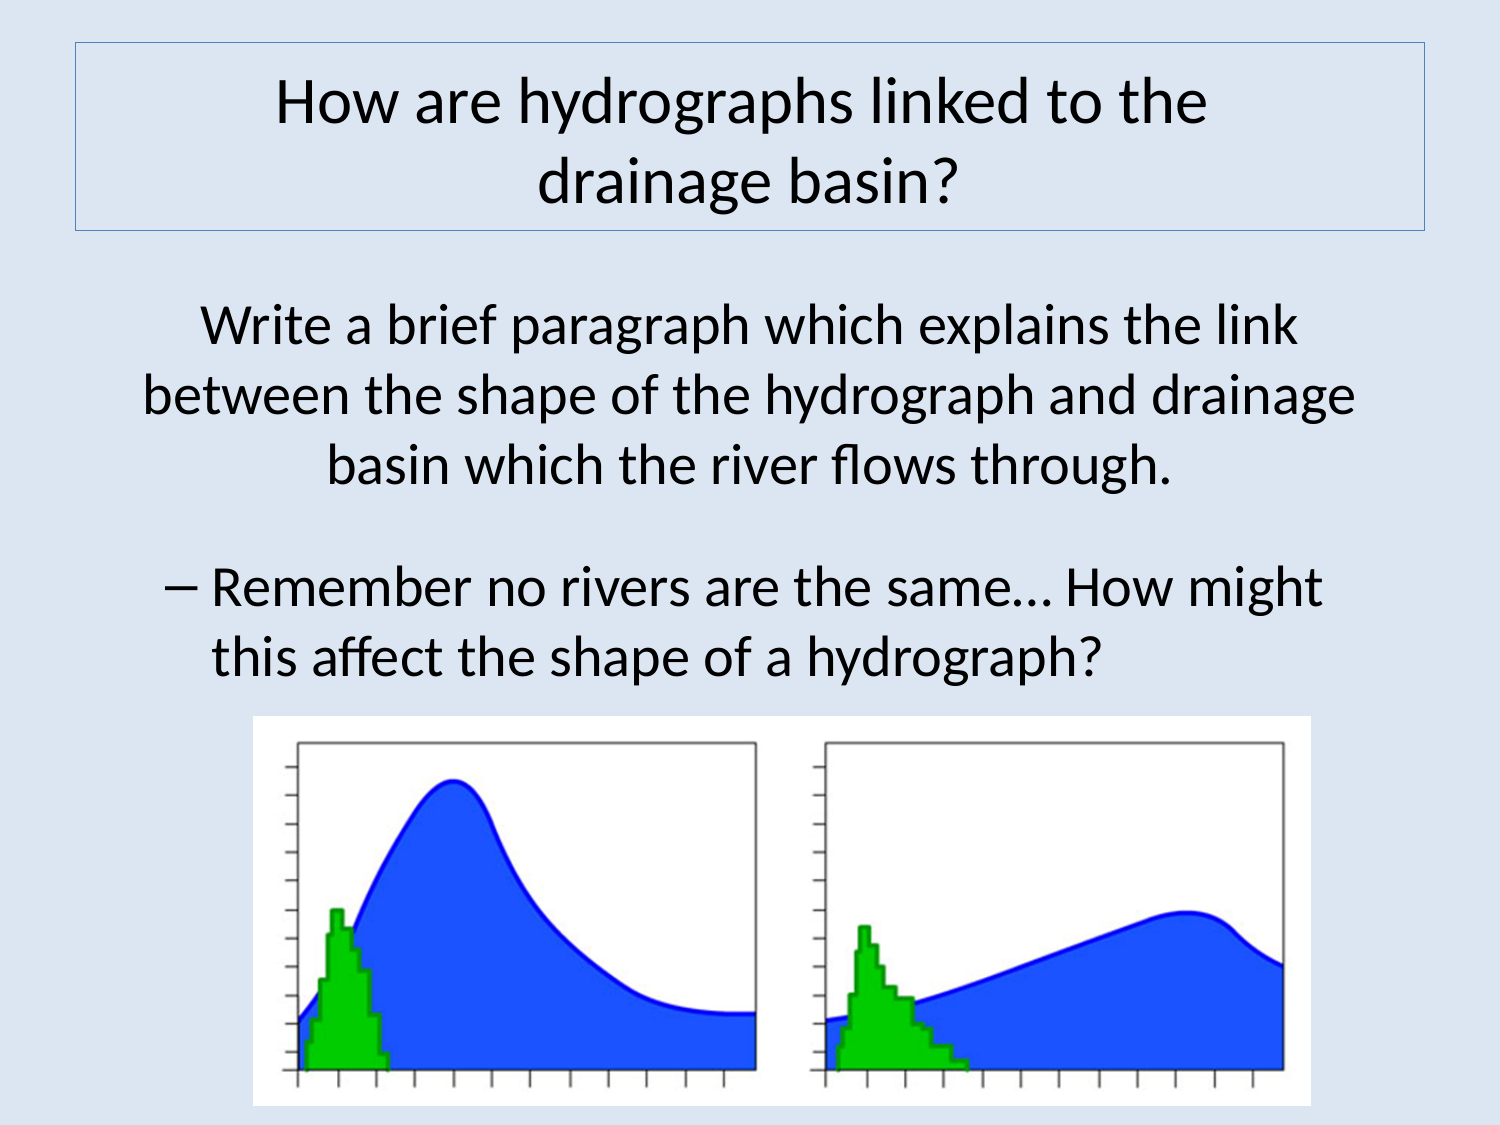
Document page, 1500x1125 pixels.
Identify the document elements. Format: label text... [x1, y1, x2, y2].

list Write a brief paragraph which explains the link between the shape of the hydrograph and drainage basin which the river flows through. Remember no rivers are the same… How might this affect the shape of a hydrograph? [75, 278, 1425, 970]
picture [253, 715, 1311, 1107]
title How are hydrographs linked to the drainage basin? [75, 42, 1425, 231]
